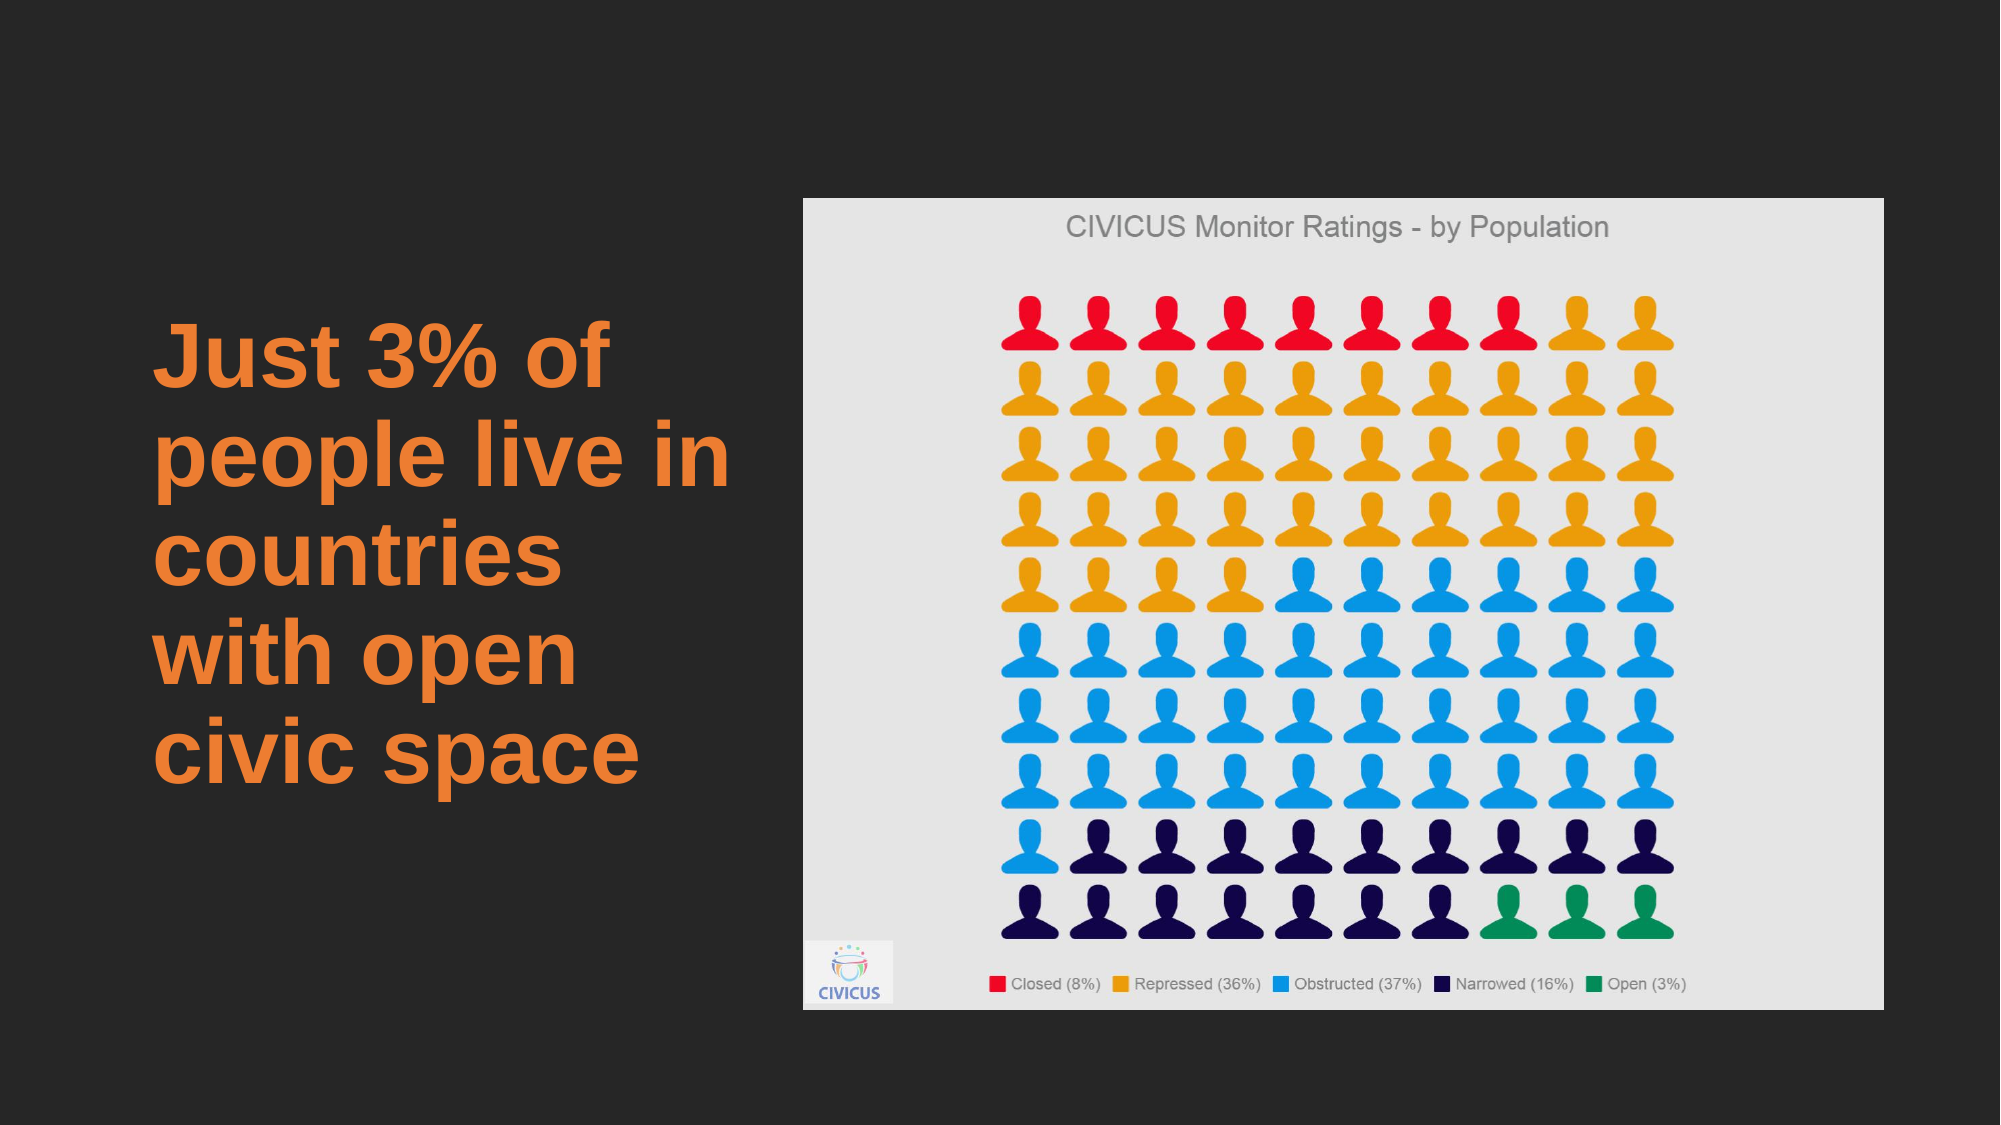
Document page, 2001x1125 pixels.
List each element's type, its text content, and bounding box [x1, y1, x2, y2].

title Just 3% of people live in countries with open civic space [137, 177, 784, 935]
picture [803, 198, 1884, 1010]
